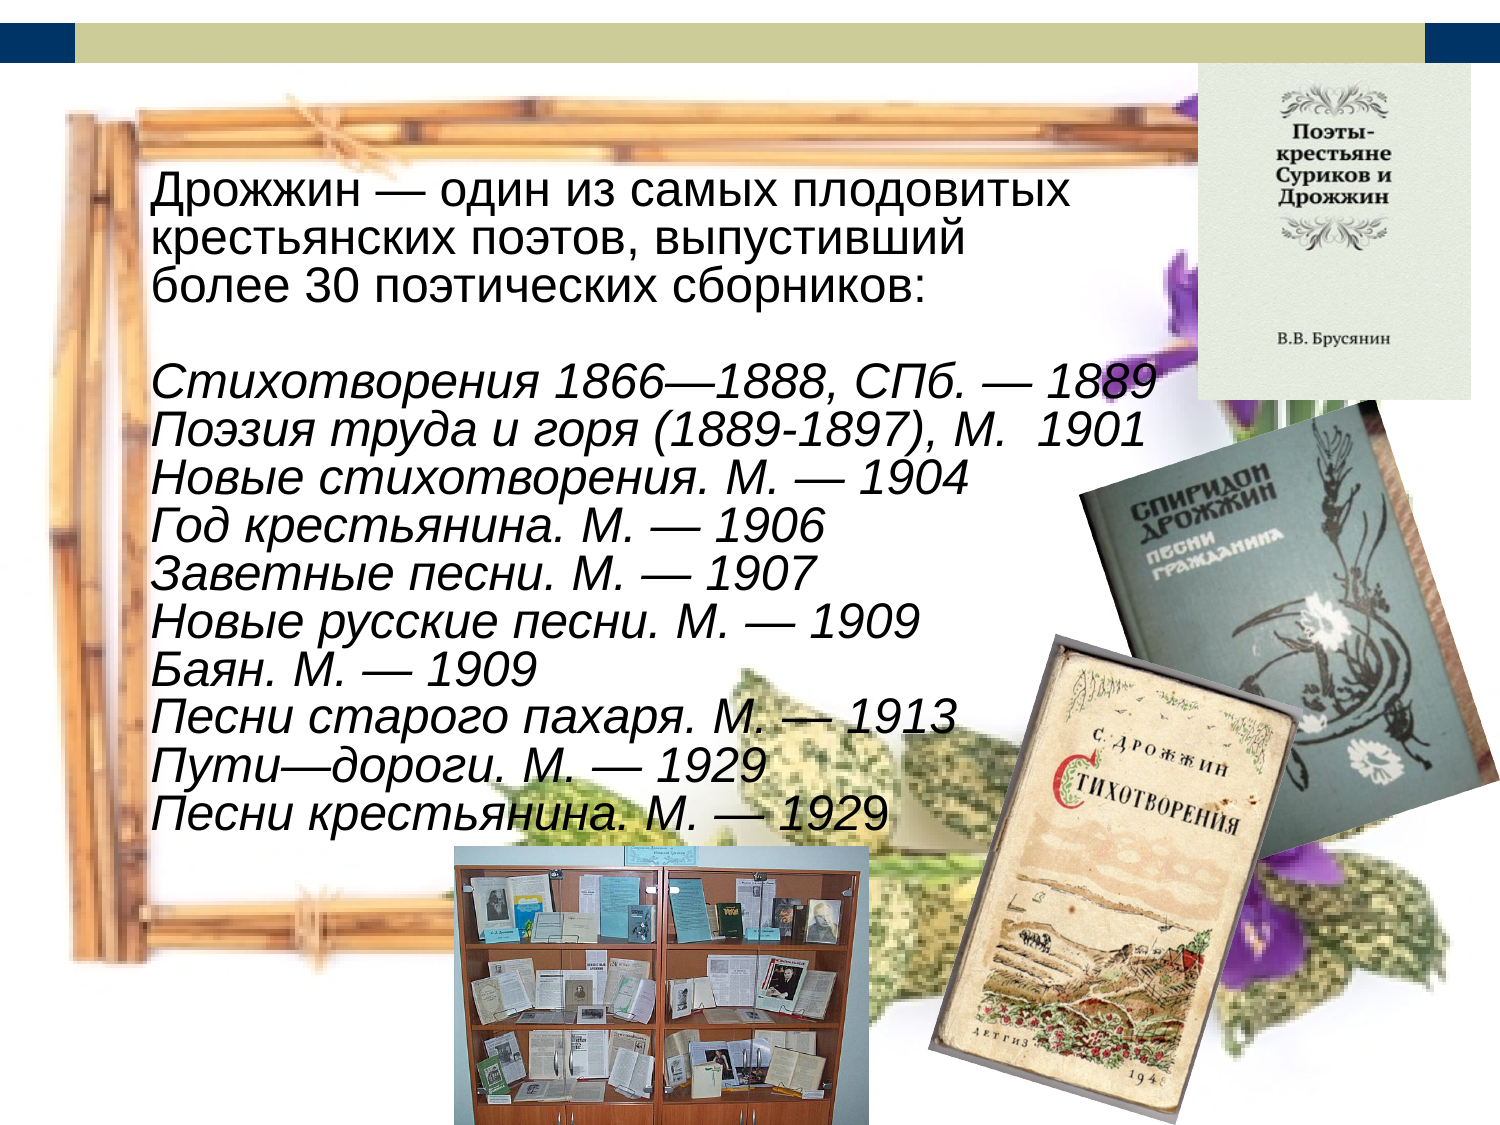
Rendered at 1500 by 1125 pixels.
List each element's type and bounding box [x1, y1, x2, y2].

picture [454, 845, 869, 1125]
list [0, 86, 1500, 1125]
picture [985, 435, 1446, 1097]
picture [0, 0, 1500, 401]
